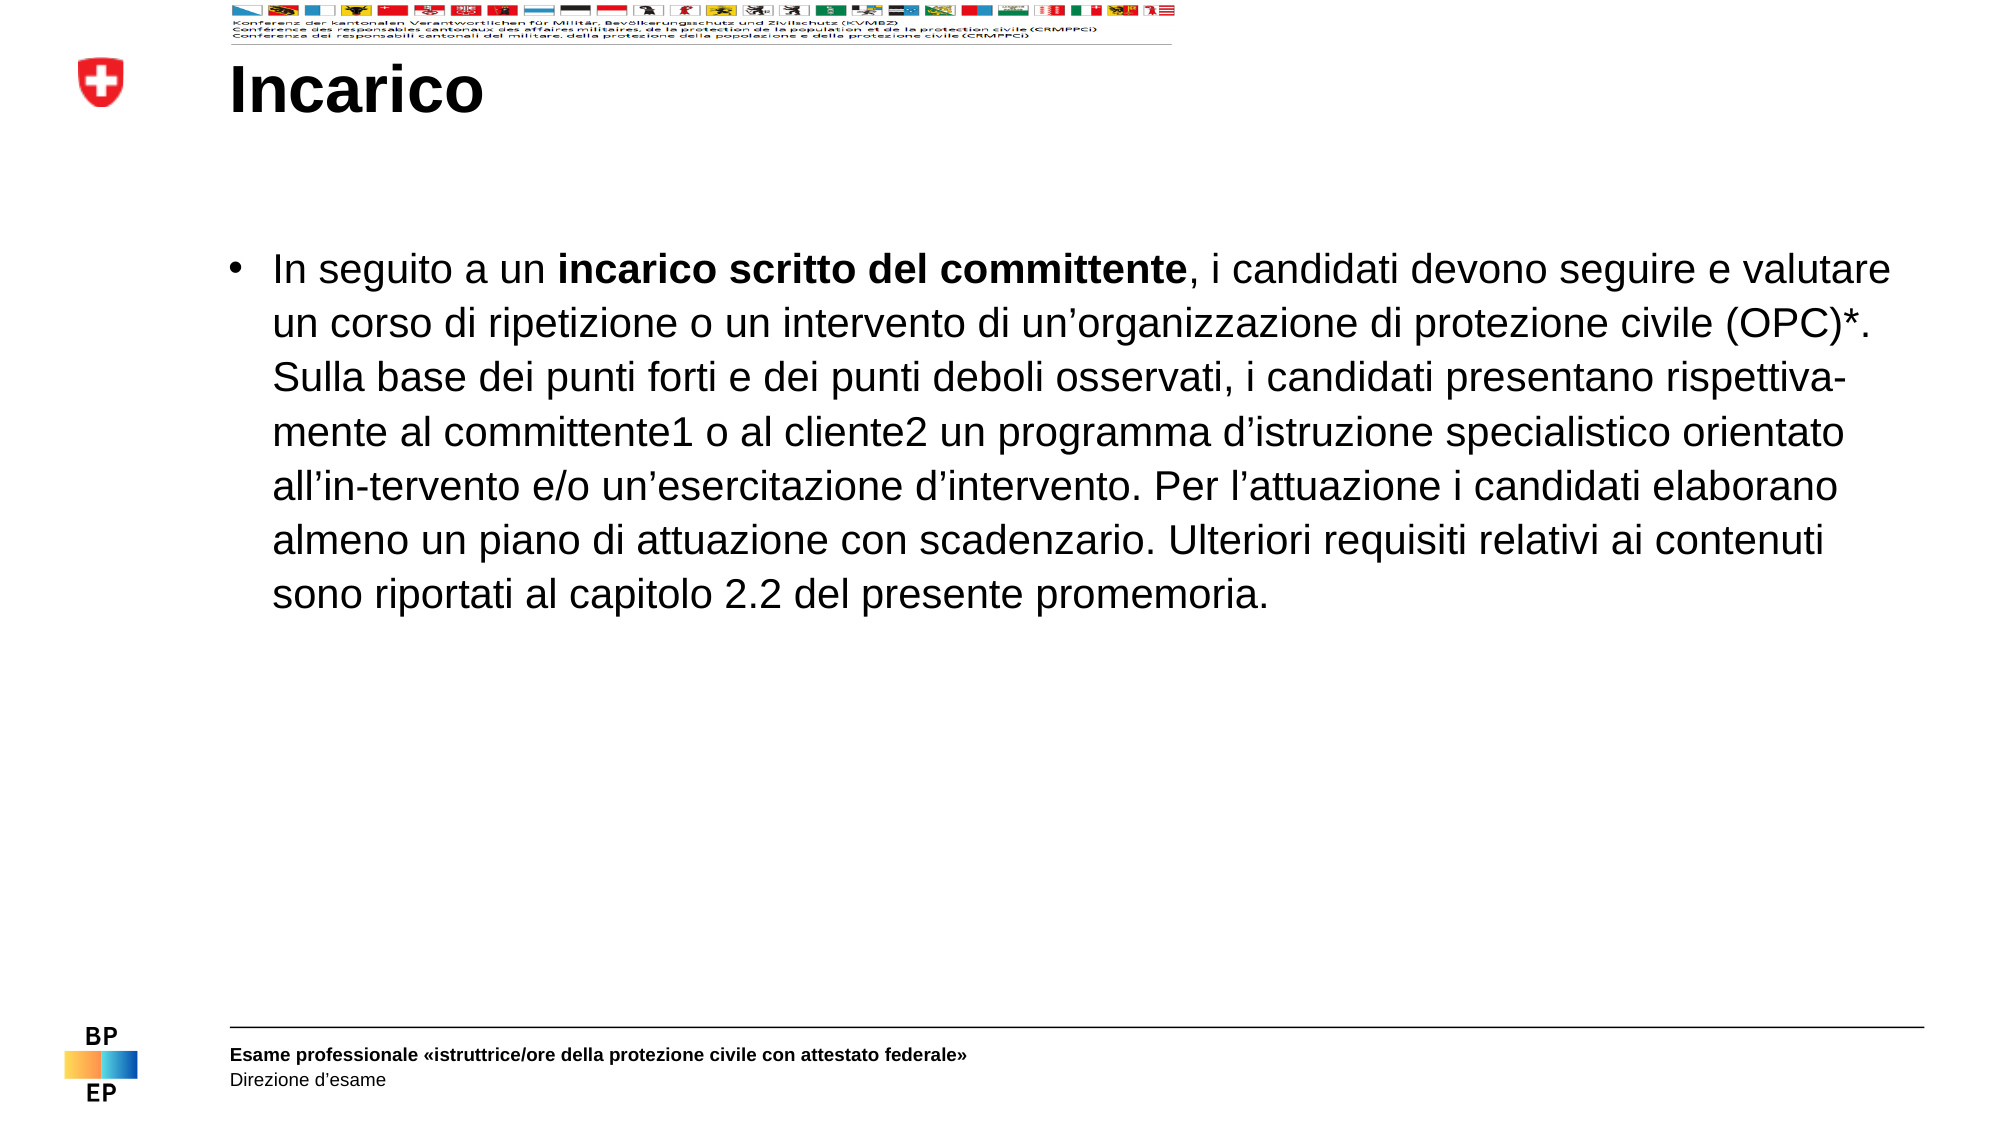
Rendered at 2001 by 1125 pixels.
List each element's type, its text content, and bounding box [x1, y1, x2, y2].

picture [61, 1021, 140, 1106]
title Incarico [229, 50, 1922, 199]
footer Esame professionale «istruttrice/ore della protezione civile con attestato federale» Direzione d’esame [229, 1040, 1177, 1088]
picture [229, 4, 1175, 46]
list In seguito a un incarico scritto del committente, i candidati devono seguire e valutare un corso di ripetizione o un intervento di un’organizzazione di protezione civile (OPC)*. Sulla base dei punti forti e dei punti deboli osservati, i candidati presentano rispettiva-mente al committente1 o al cliente2 un programma d’istruzione specialistico orientato all’in-tervento e/o un’esercitazione d’intervento. Per l’attuazione i candidati elaborano almeno un piano di attuazione con scadenzario. Ulteriori requisiti relativi ai contenuti sono riportati al capitolo 2.2 del presente promemoria. [228, 237, 1922, 981]
